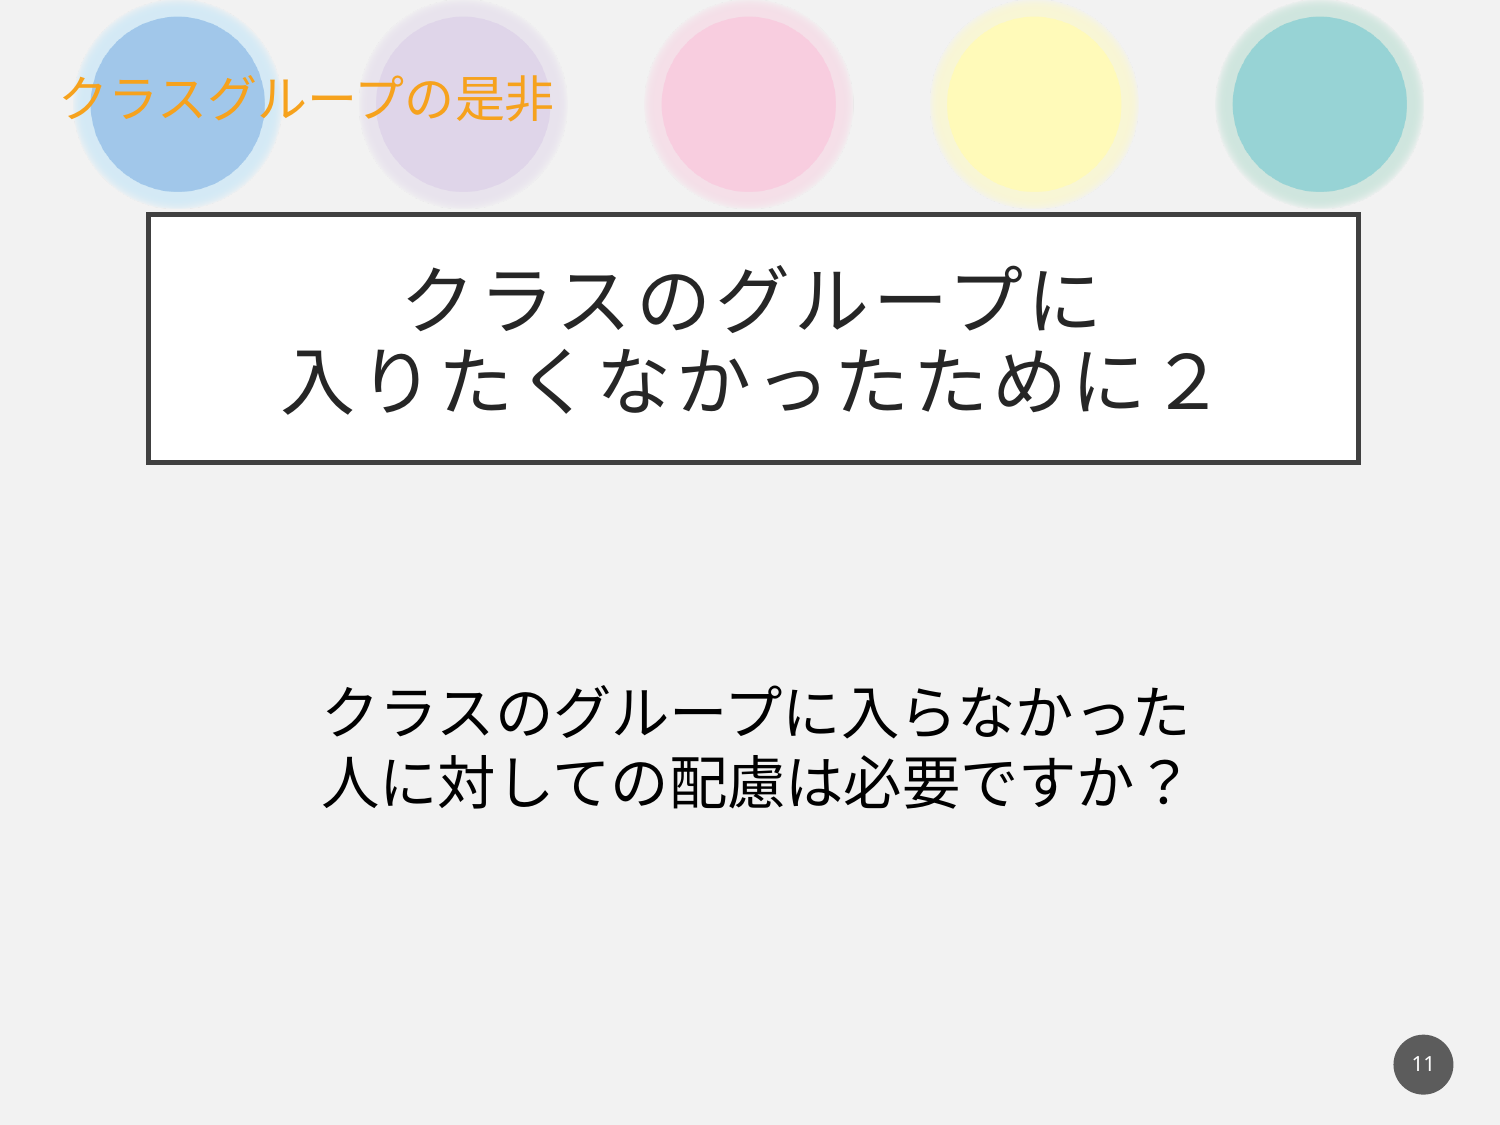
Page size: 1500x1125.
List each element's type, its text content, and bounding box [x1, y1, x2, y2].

slide_number 11 [1393, 1034, 1454, 1095]
text_box クラスのグループに入らなかった人に対しての配慮は必要ですか？ [306, 668, 1250, 824]
picture [73, 88, 96, 114]
picture [73, 0, 1424, 209]
text_box クラスのグループに 入りたくなかったために２ [148, 214, 1359, 463]
